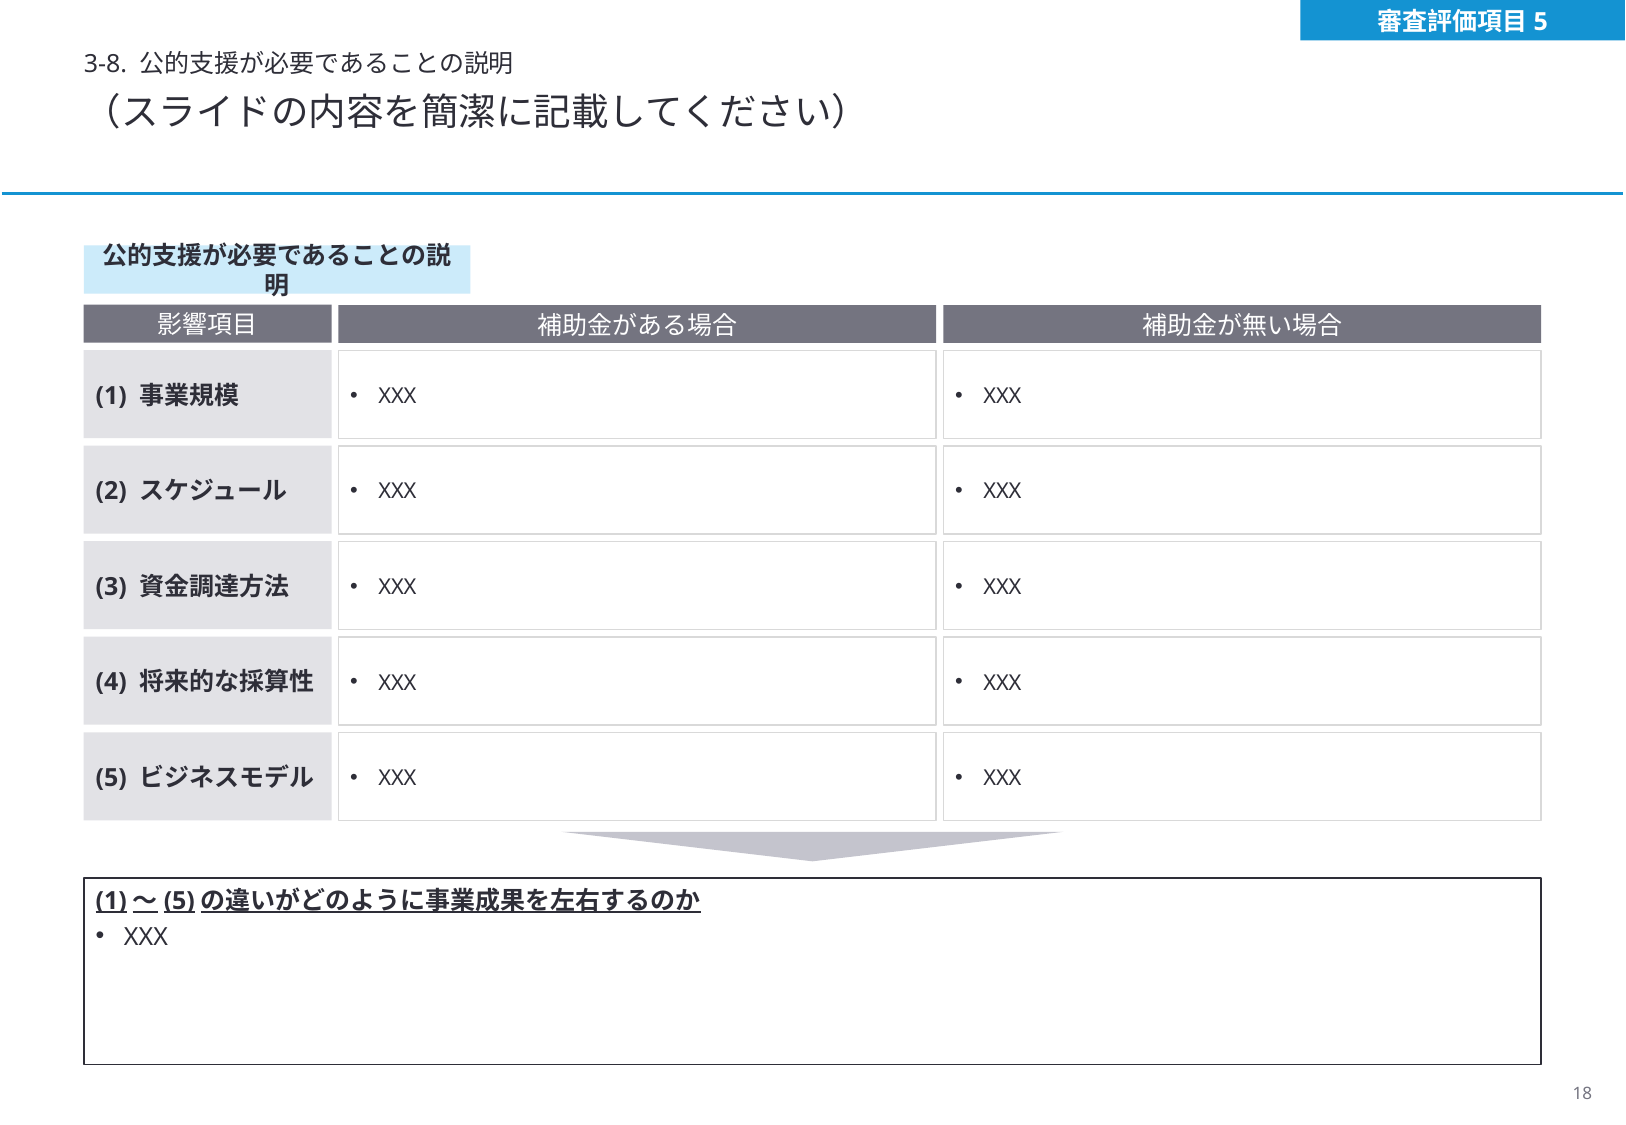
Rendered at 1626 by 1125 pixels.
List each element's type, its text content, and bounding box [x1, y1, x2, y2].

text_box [83, 304, 332, 821]
list （スライドの内容を簡潔に記載してください） [84, 83, 1543, 183]
text_box [560, 830, 1065, 863]
list 3-8. 公的支援が必要であることの説明 [84, 40, 1543, 82]
text_box (1)～(5)の違いがどのように事業成果を左右するのか XXX [83, 877, 1542, 1065]
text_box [943, 304, 1542, 821]
text_box 審査評価項目5 [1299, 0, 1625, 41]
text_box 公的支援が必要であることの説明 [83, 244, 471, 295]
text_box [338, 304, 937, 821]
